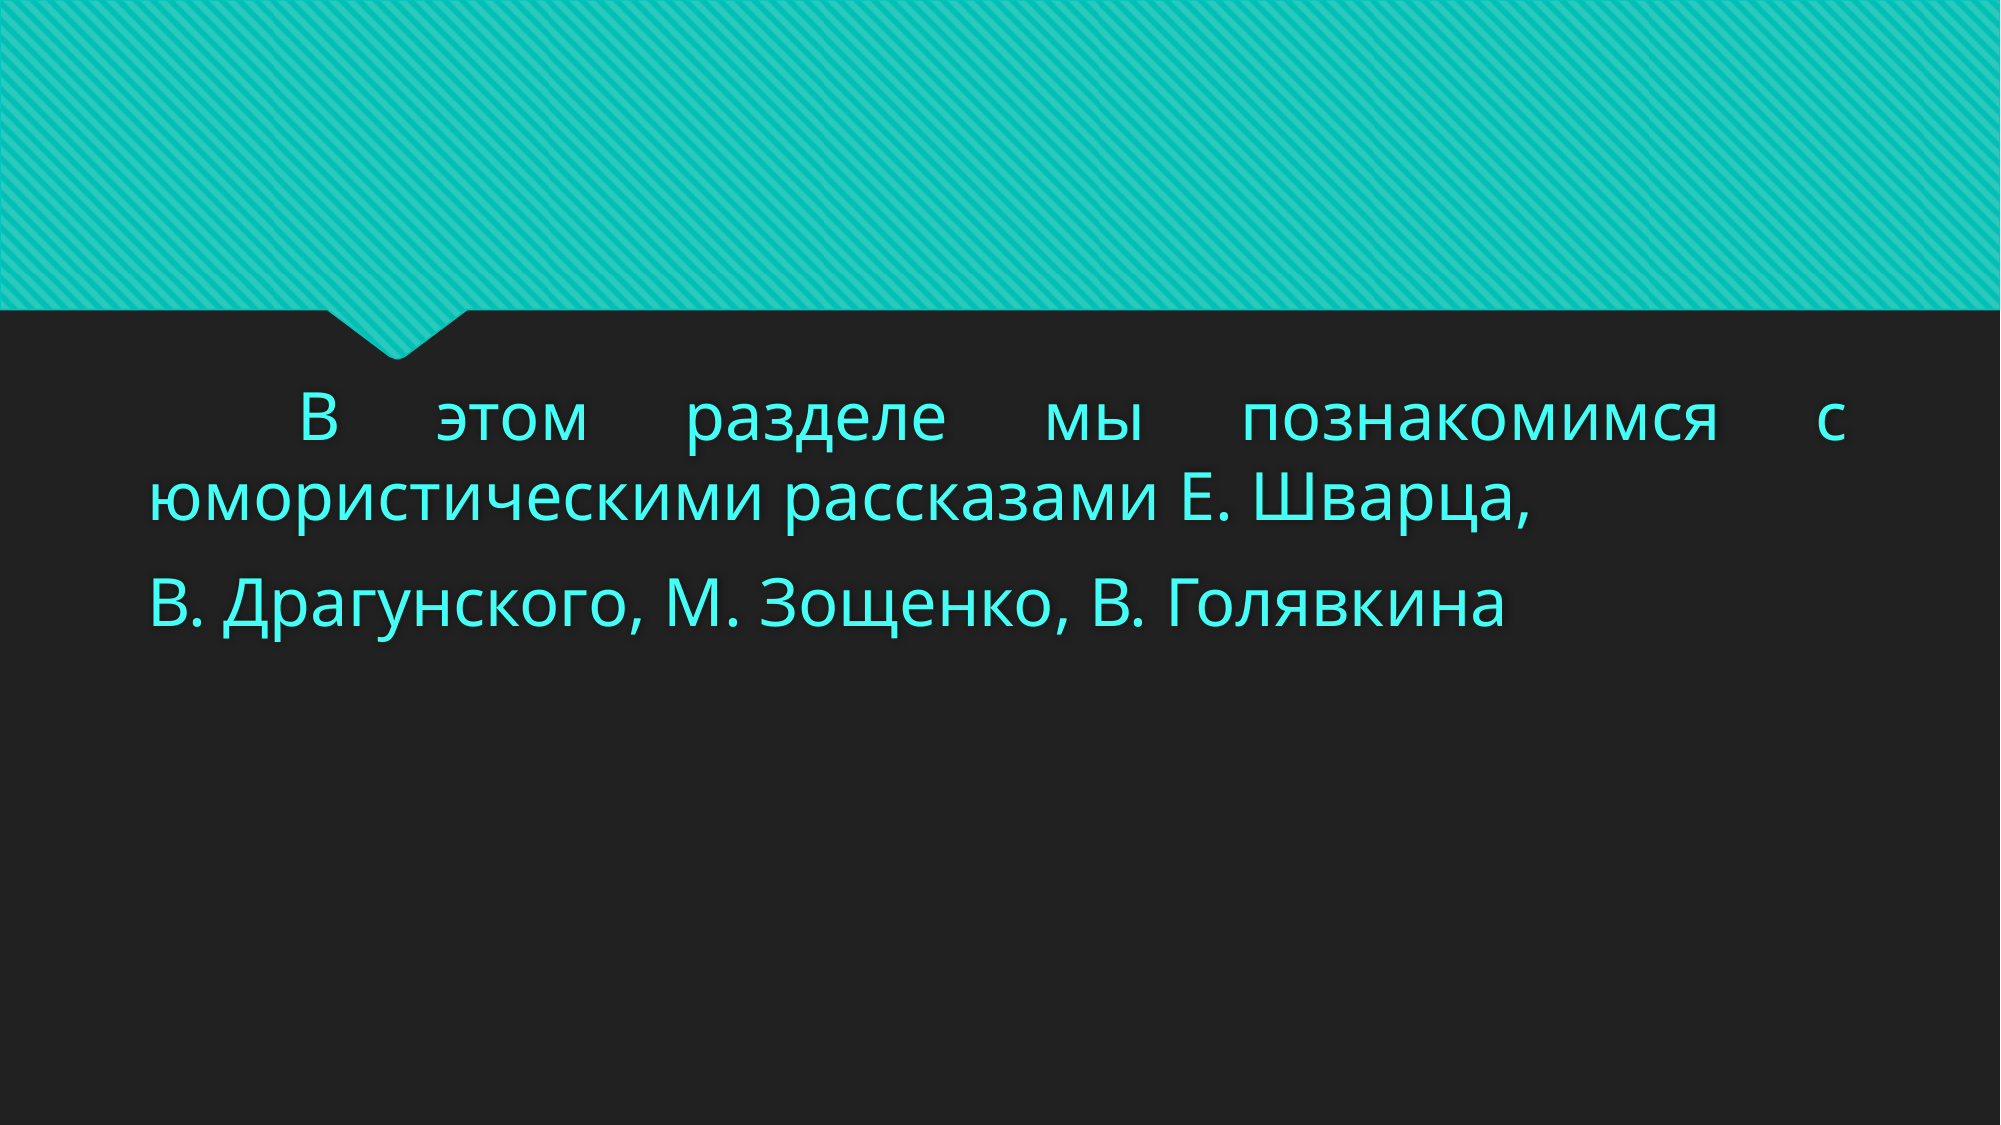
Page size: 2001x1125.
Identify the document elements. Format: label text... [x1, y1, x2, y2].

list В этом разделе мы познакомимся с юмористическими рассказами Е. Шварца, В. Драгунского, М. Зощенко, В. Голявкина [132, 208, 1865, 806]
